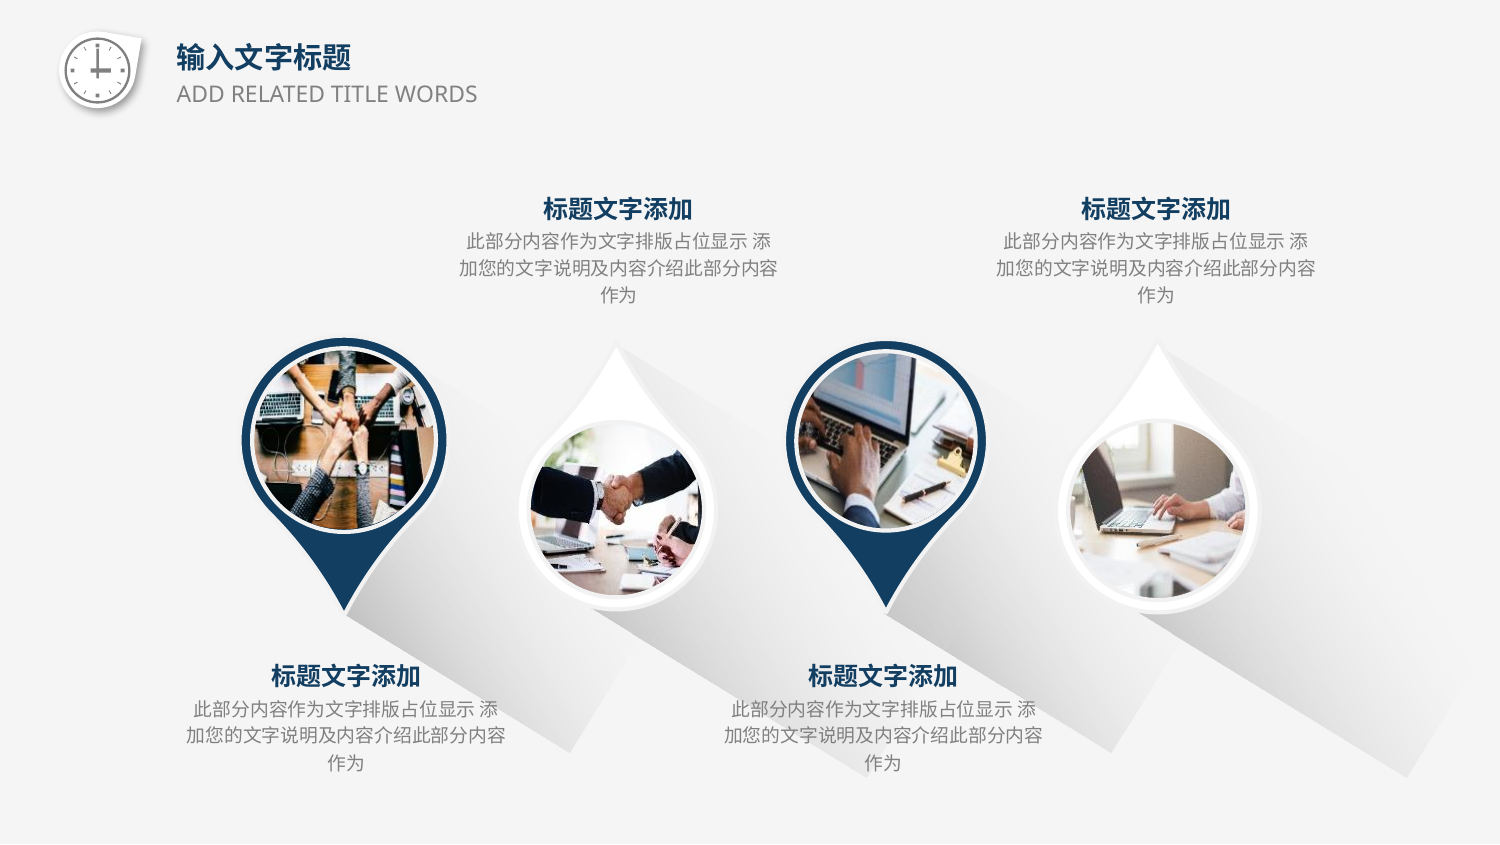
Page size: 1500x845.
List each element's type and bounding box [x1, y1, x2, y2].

text_box [1154, 409, 1500, 780]
text_box [169, 646, 523, 783]
text_box [952, 625, 1182, 755]
text_box [357, 625, 641, 755]
text_box [614, 625, 963, 679]
text_box [707, 646, 1060, 783]
text_box [239, 335, 1261, 616]
text_box [979, 179, 1333, 313]
text_box [442, 179, 796, 313]
